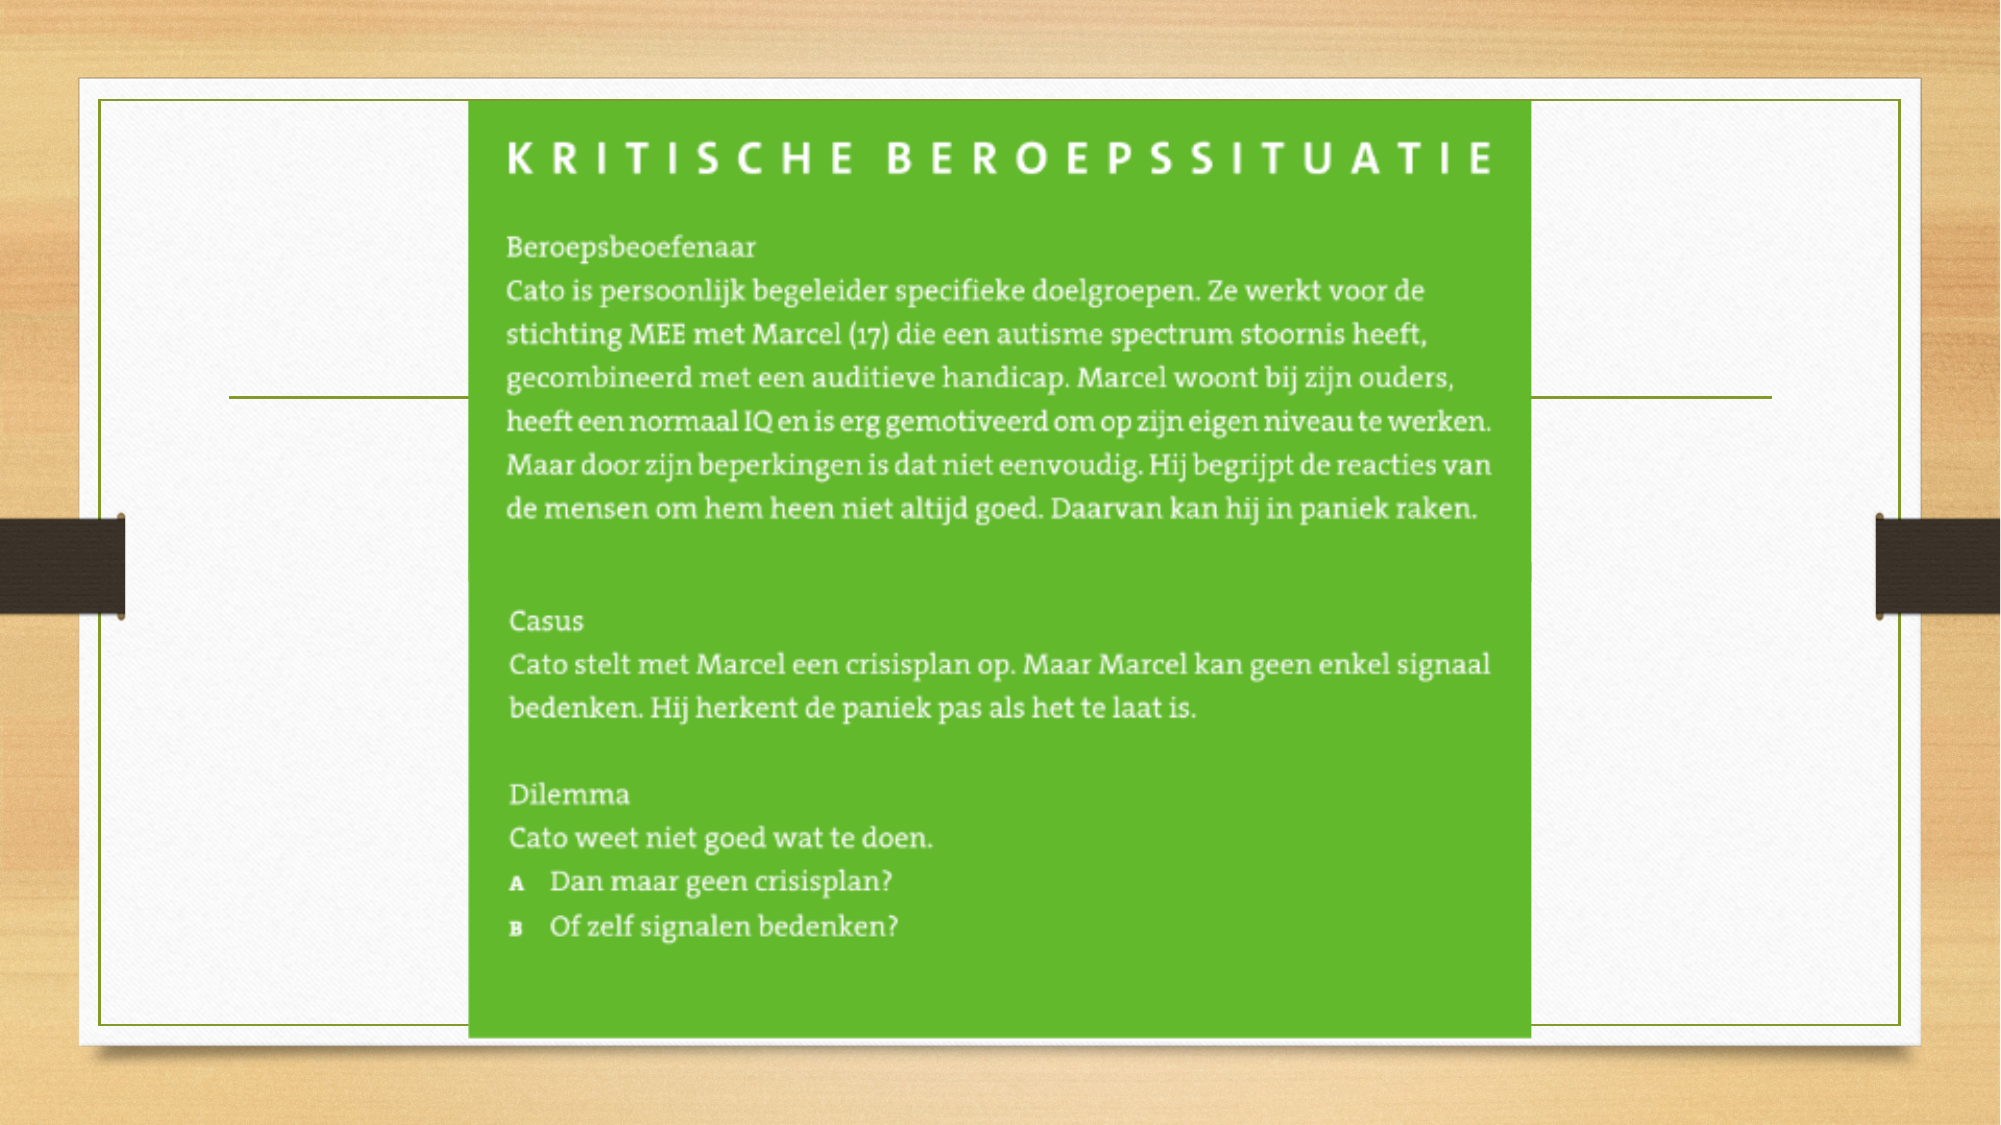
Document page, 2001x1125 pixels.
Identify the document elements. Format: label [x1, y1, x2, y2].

list [468, 101, 1532, 562]
picture [0, 0, 2001, 1125]
